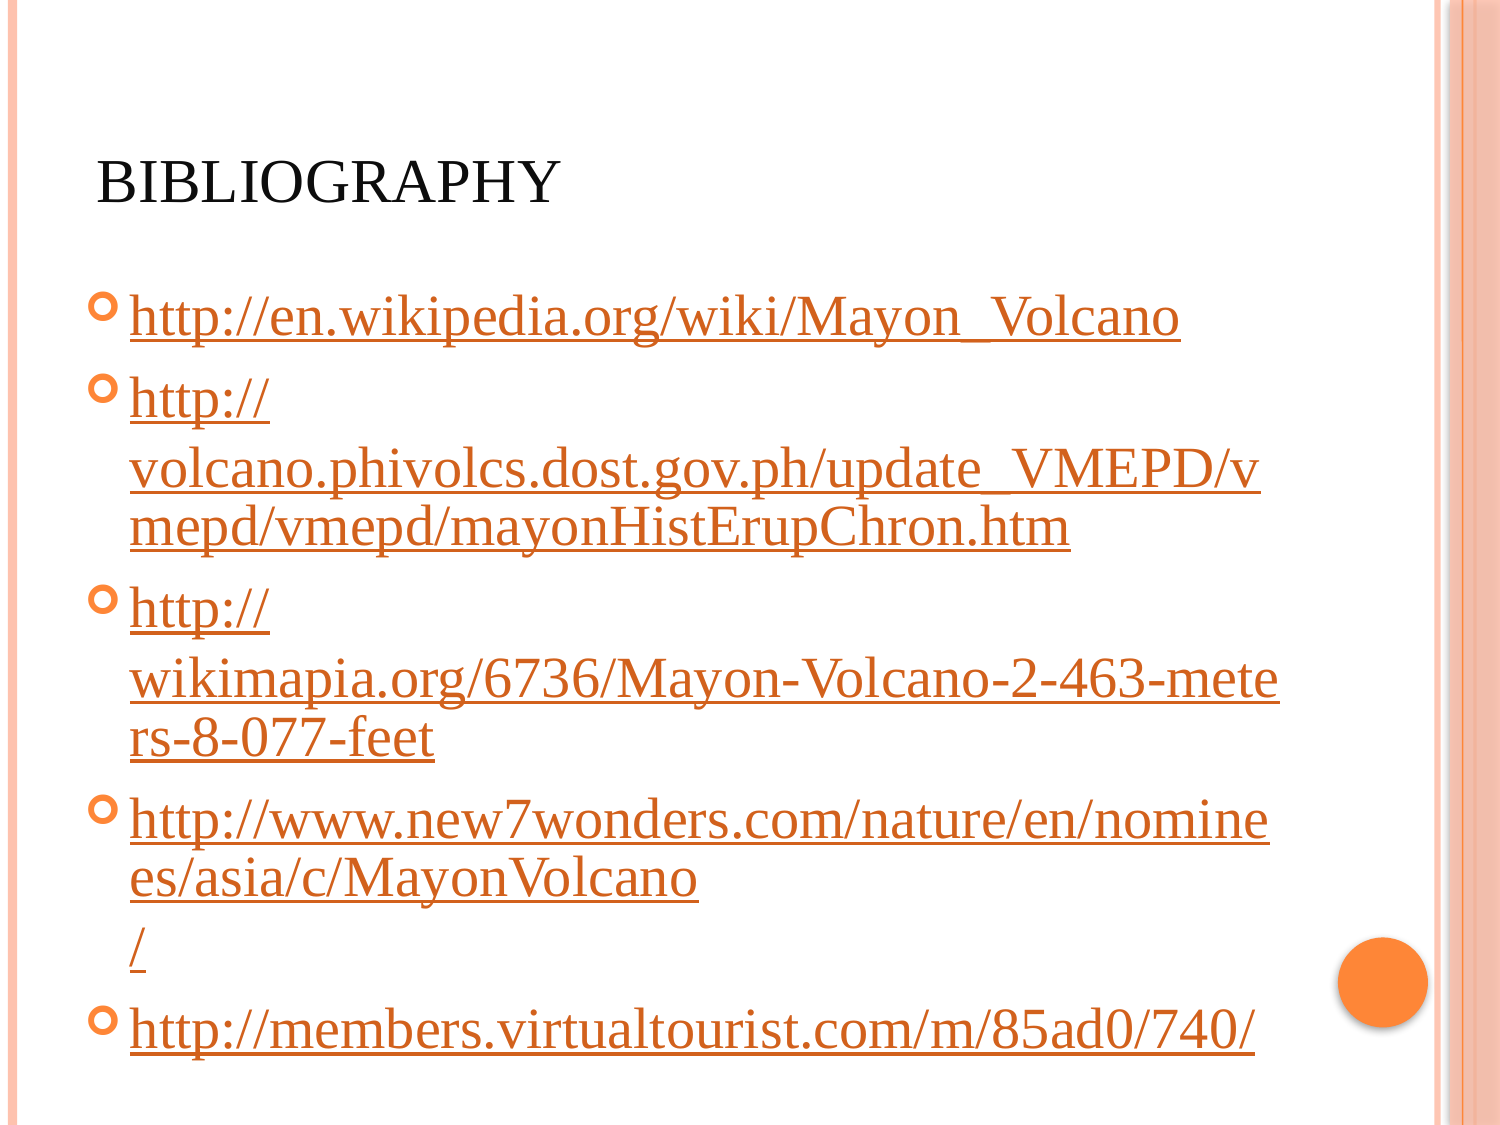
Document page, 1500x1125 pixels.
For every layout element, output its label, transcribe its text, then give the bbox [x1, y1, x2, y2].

title bibliography [82, 35, 1307, 223]
list http://en.wikipedia.org/wiki/Mayon_Volcano http://volcano.phivolcs.dost.gov.ph/update_VMEPD/vmepd/vmepd/mayonHistErupChron.htm http://wikimapia.org/6736/Mayon-Volcano-2-463-meters-8-077-feet http://www.new7wonders.com/nature/en/nominees/asia/c/MayonVolcano/ http://members.virtualtourist.com/m/85ad0/740/ [70, 269, 1296, 1008]
